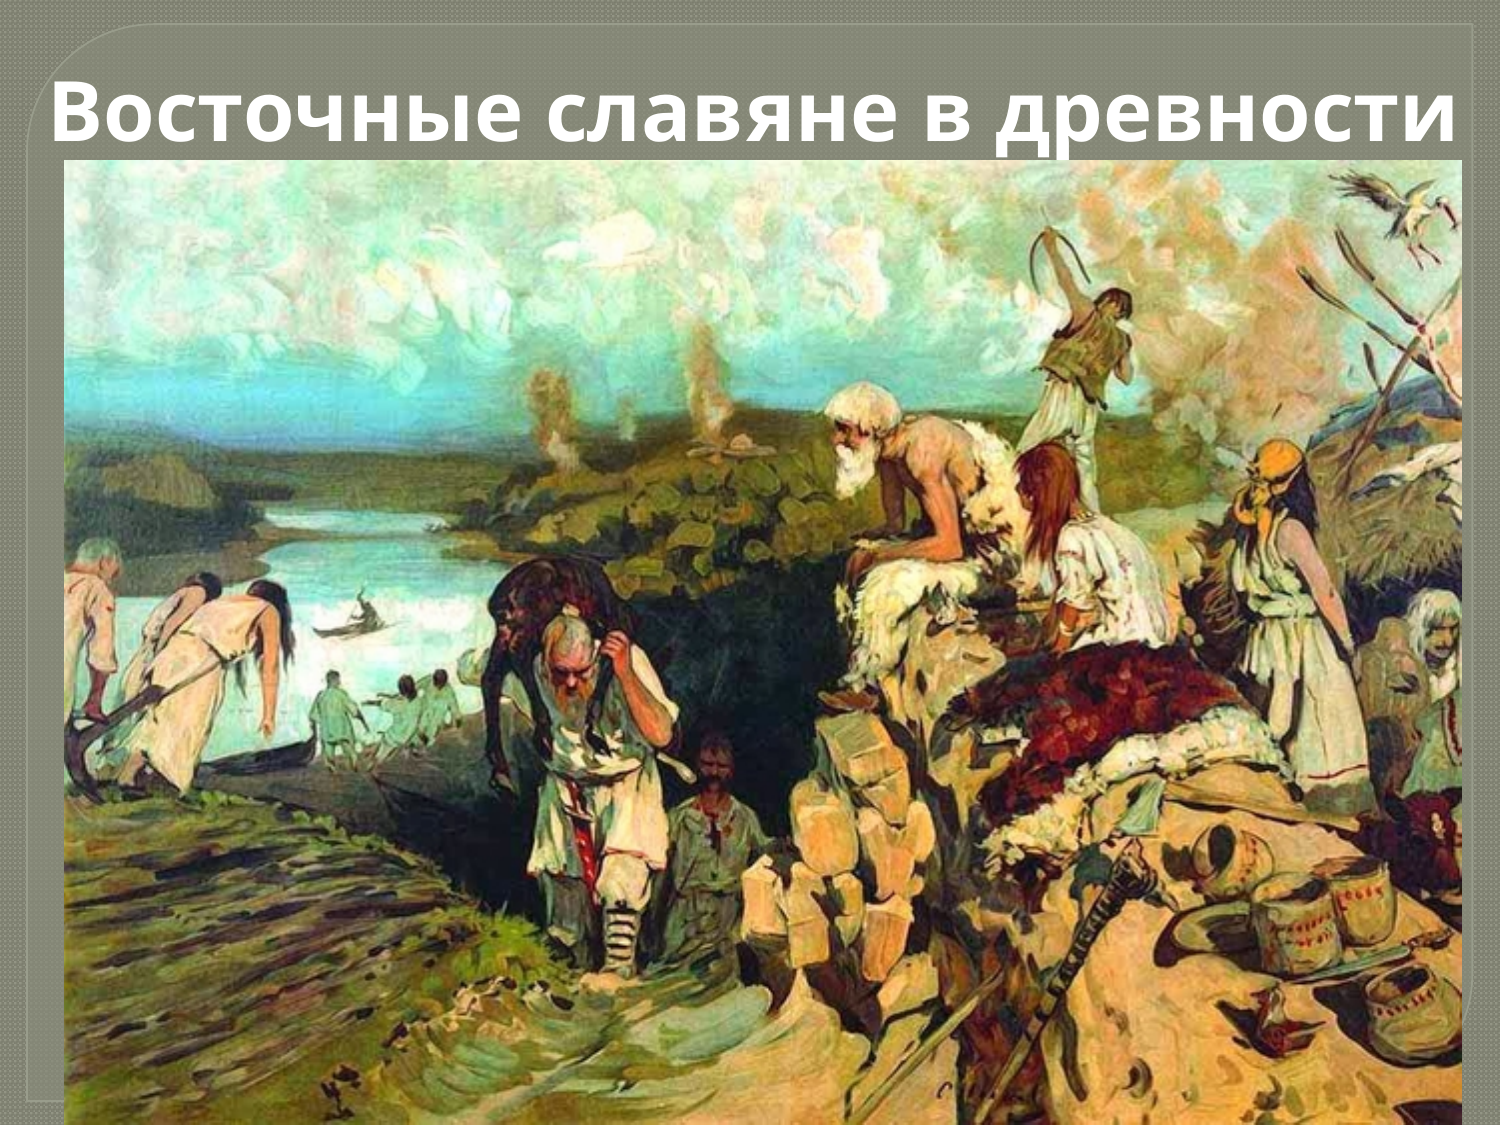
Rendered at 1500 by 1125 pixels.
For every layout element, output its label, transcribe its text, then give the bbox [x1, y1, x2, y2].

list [64, 160, 1462, 1125]
title Восточные славяне в древности [0, 0, 1500, 166]
